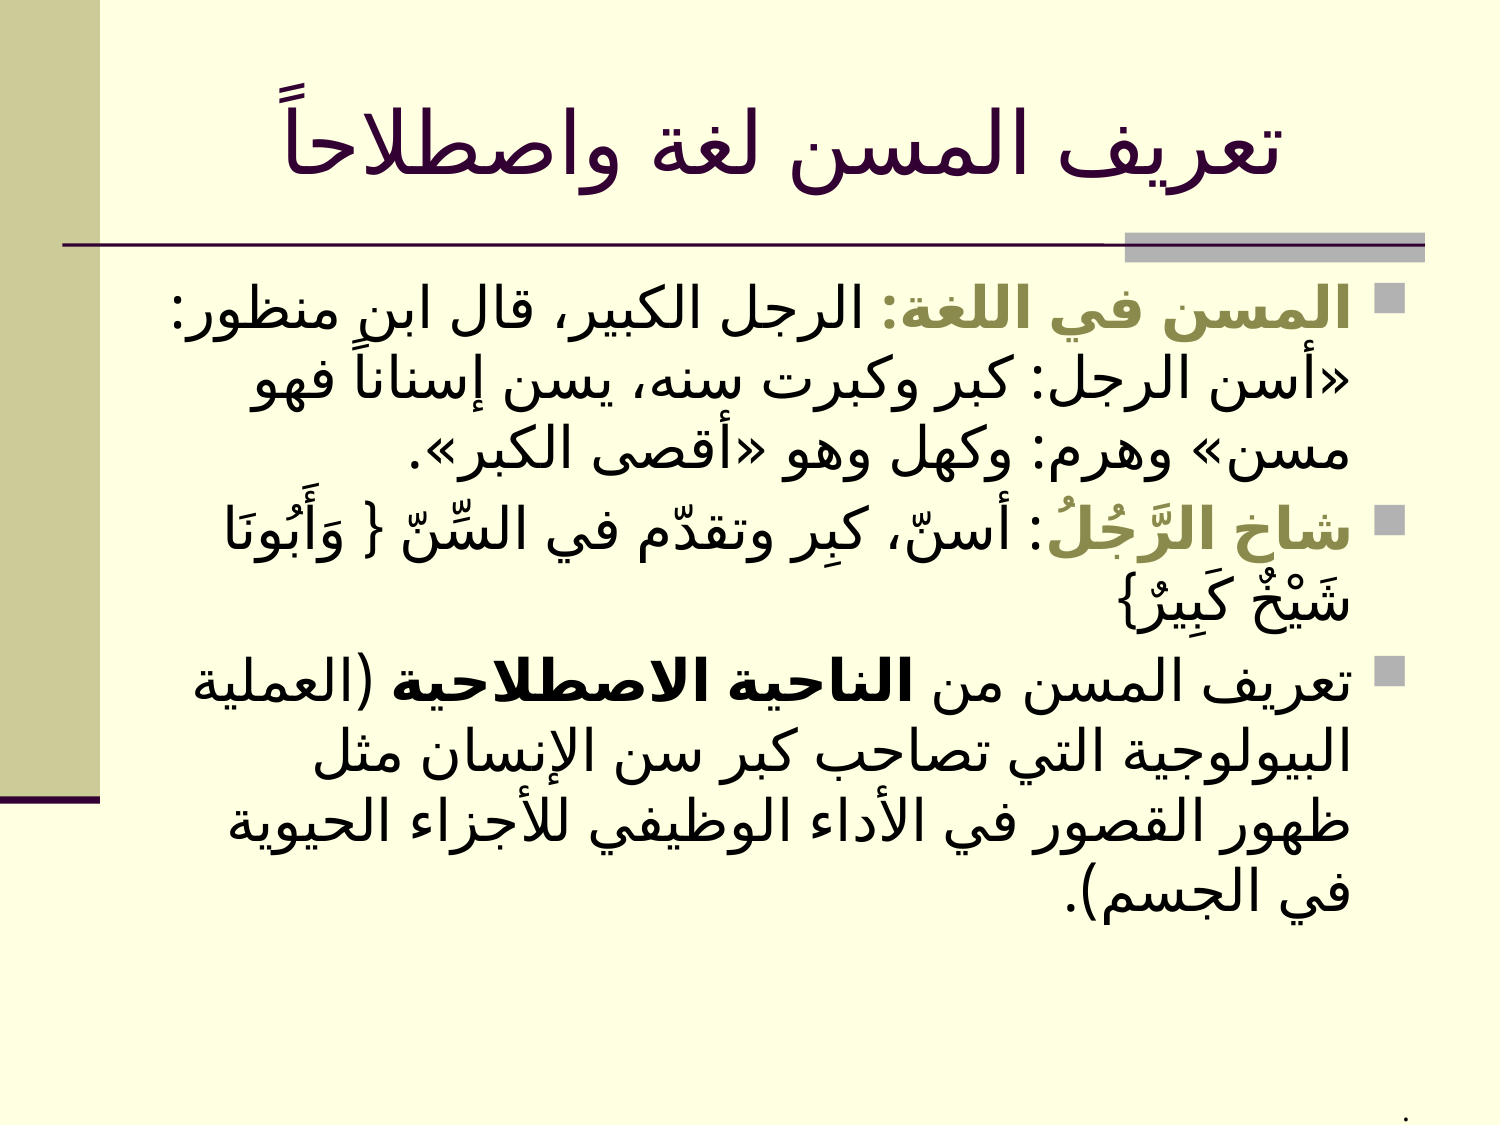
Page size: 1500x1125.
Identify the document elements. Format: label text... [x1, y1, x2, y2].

title تعريف المسن لغة واصطلاحاً [150, 45, 1425, 234]
list المسن في اللغة: الرجل الكبير، قال ابن منظور: «أسن الرجل: كبر وكبرت سنه، يسن إسناناً فهو مسن» وهرم: وكهل وهو «أقصى الكبر». شاخ الرَّجُلُ: أسنّ، كبِر وتقدّم في السِّنّ { وَأَبُونَا شَيْخٌ كَبِيرٌ} تعريف المسن من الناحية الاصطلاحية (العملية البيولوجية التي تصاحب كبر سن الإنسان مثل ظهور القصور في الأداء الوظيفي للأجزاء الحيوية في الجسم). . [150, 262, 1425, 1006]
